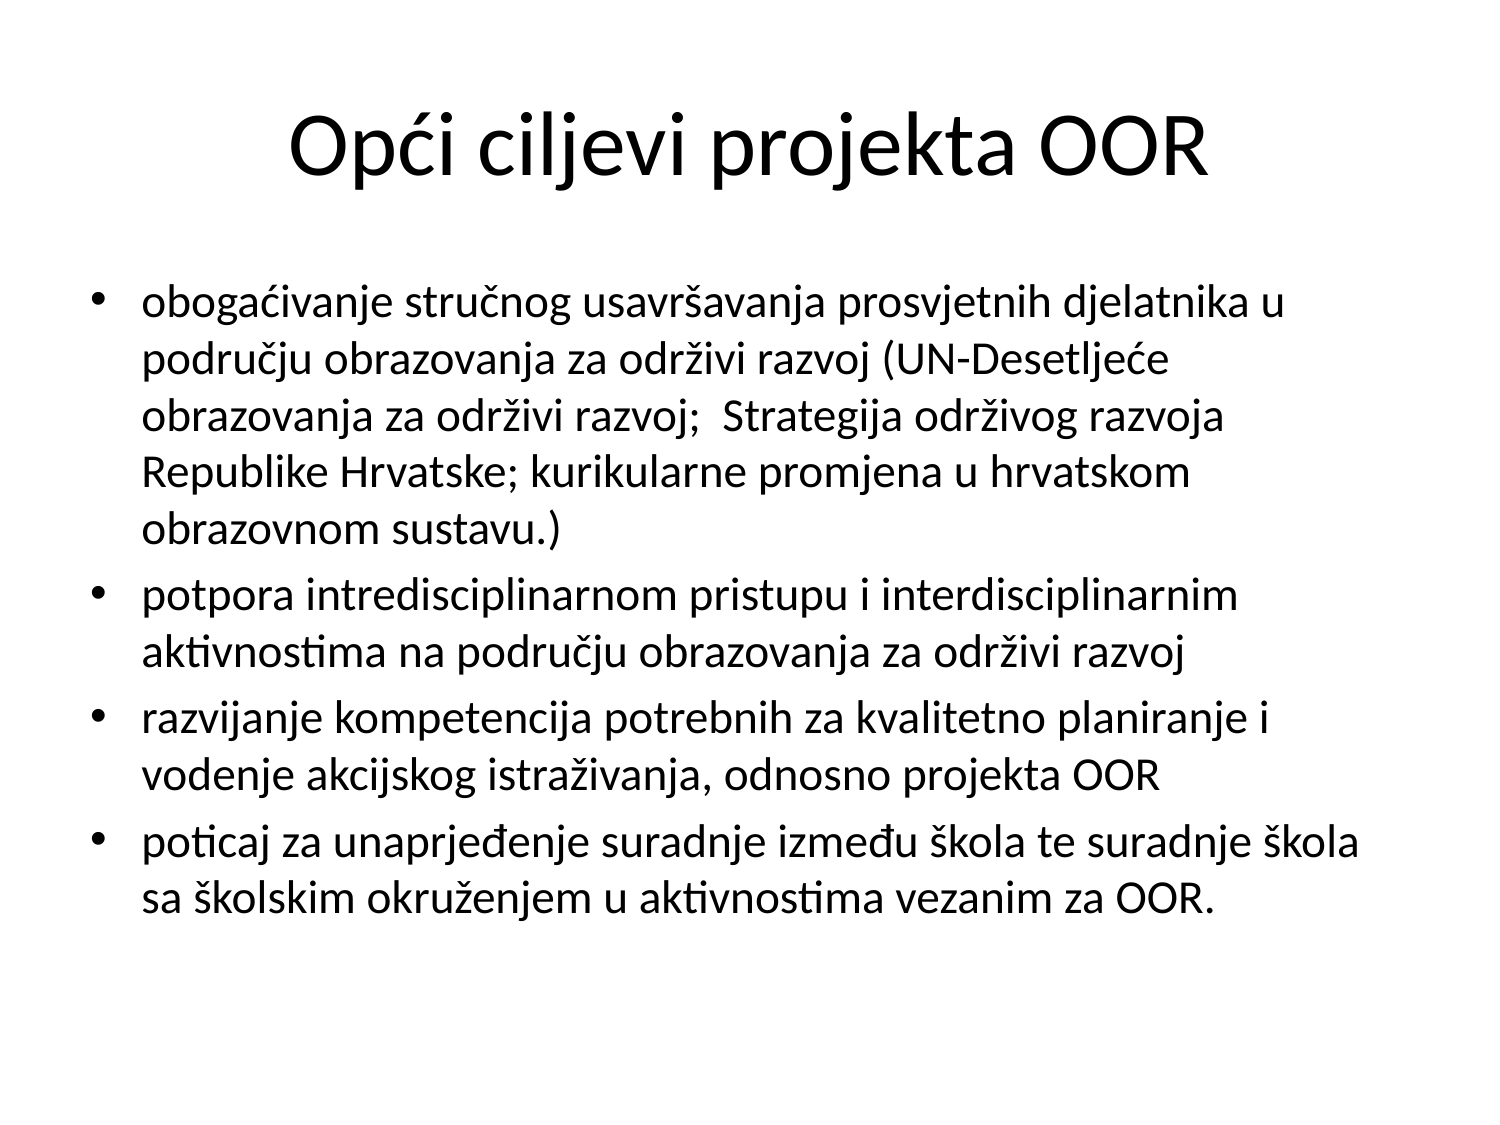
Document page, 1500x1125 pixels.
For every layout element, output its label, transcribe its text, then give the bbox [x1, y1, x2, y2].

title Opći ciljevi projekta OOR [75, 45, 1425, 233]
list obogaćivanje stručnog usavršavanja prosvjetnih djelatnika u području obrazovanja za održivi razvoj (UN-Desetljeće obrazovanja za održivi razvoj; Strategija održivog razvoja Republike Hrvatske; kurikularne promjena u hrvatskom obrazovnom sustavu.) potpora intredisciplinarnom pristupu i interdisciplinarnim aktivnostima na području obrazovanja za održivi razvoj razvijanje kompetencija potrebnih za kvalitetno planiranje i vodenje akcijskog istraživanja, odnosno projekta OOR poticaj za unaprjeđenje suradnje između škola te suradnje škola sa školskim okruženjem u aktivnostima vezanim za OOR. [75, 262, 1425, 1005]
